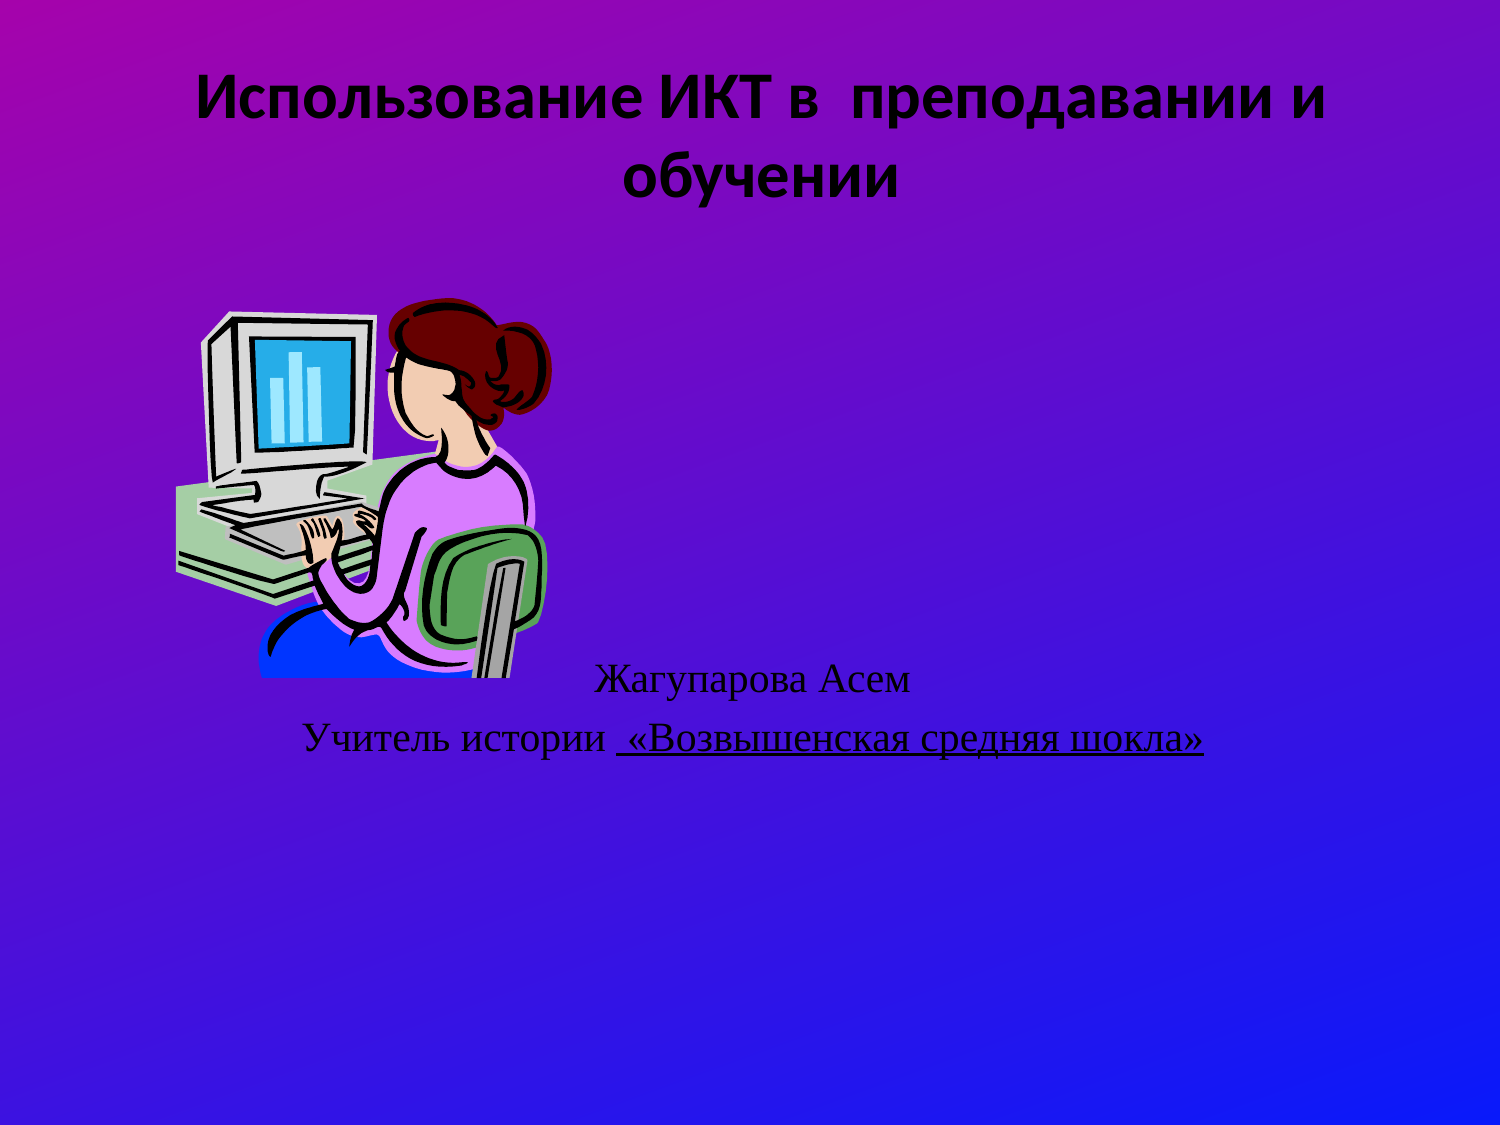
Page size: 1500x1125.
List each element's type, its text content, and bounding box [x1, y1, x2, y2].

picture [175, 297, 553, 682]
title Использование ИКТ в преподавании и обучении [76, 66, 1447, 197]
subtitle Жагупарова Асем Учитель истории «Возвышенская средняя шокла» [46, 222, 1459, 1034]
